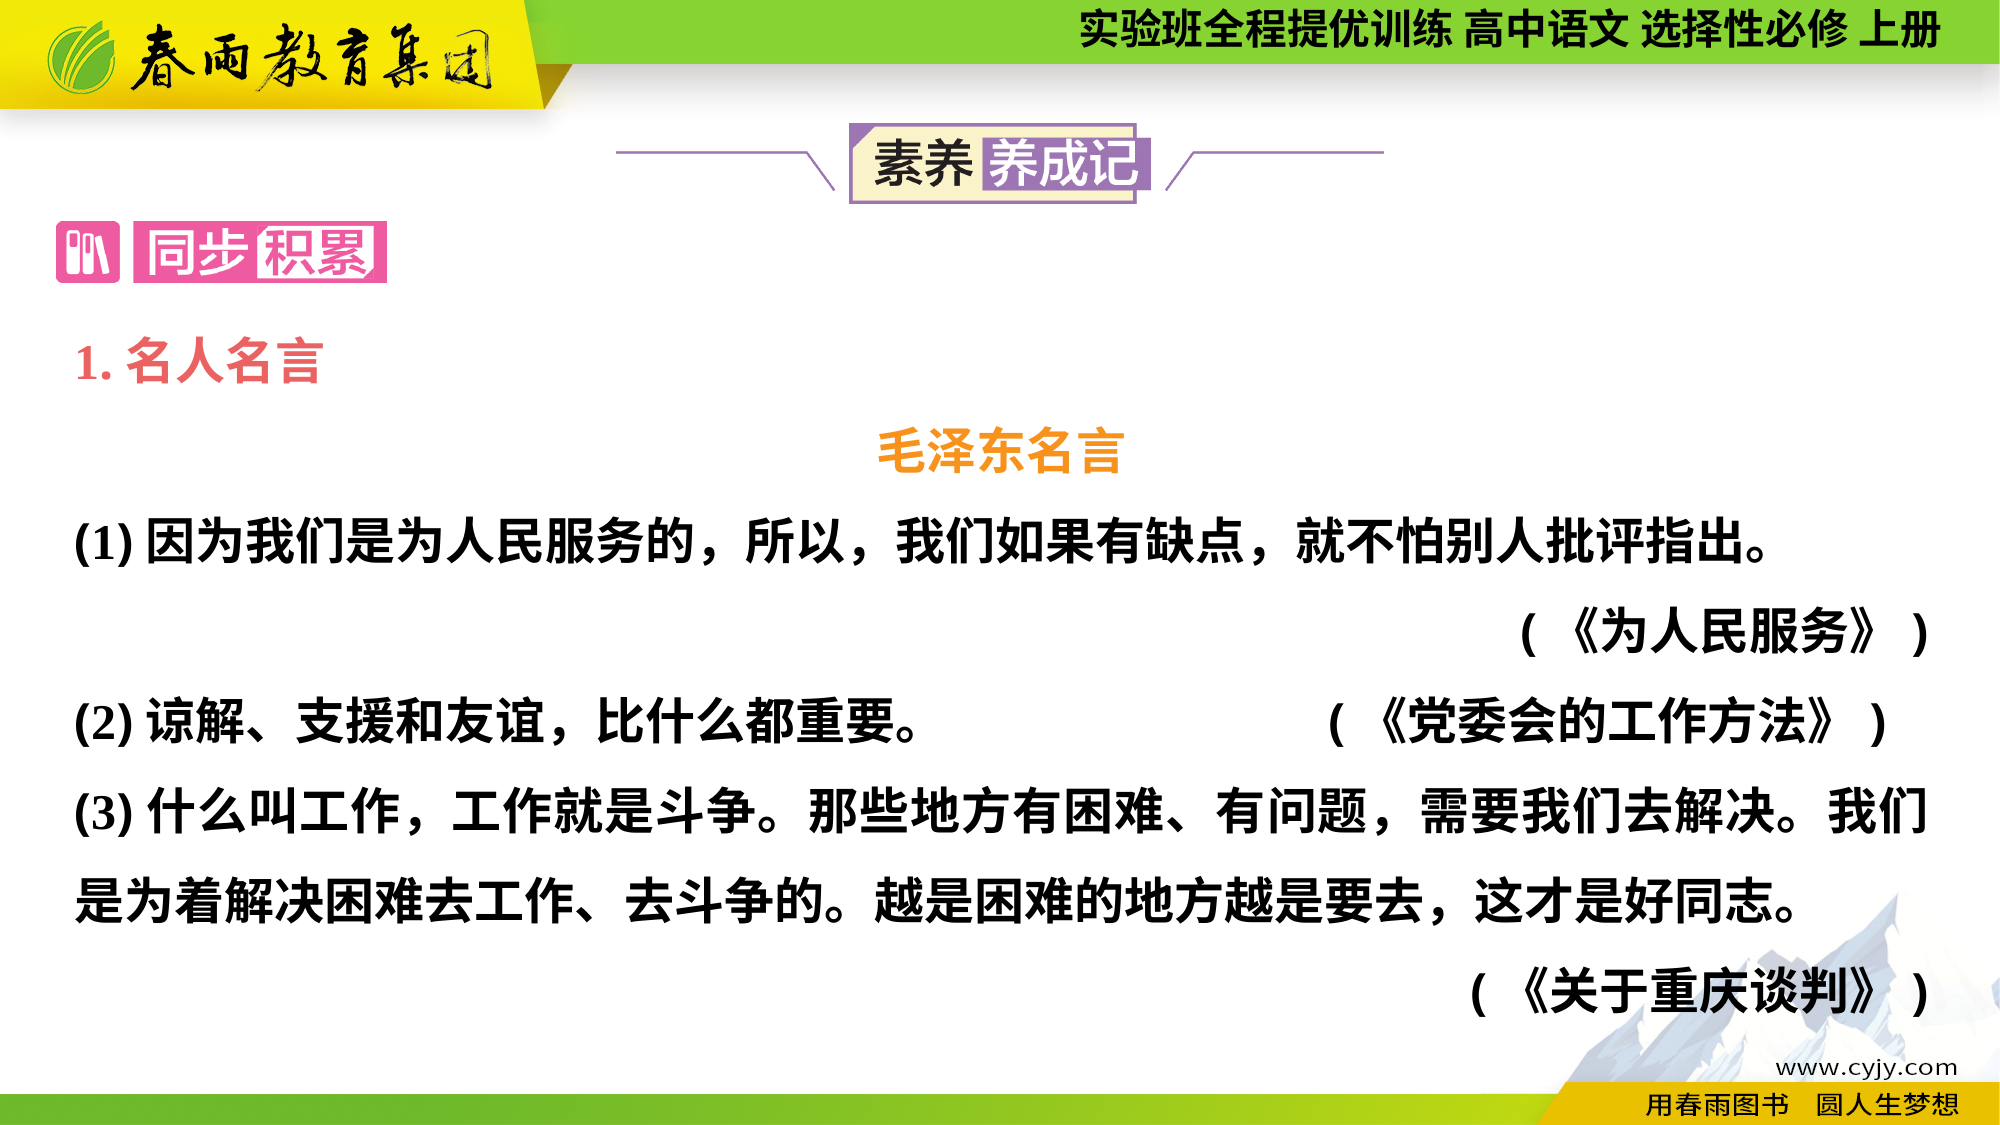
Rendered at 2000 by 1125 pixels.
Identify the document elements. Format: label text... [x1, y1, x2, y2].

list 1.名人名言 毛泽东名言 (1)因为我们是为人民服务的，所以，我们如果有缺点，就不怕别人批评指出。 (《为人民服务》) (2)谅解、支援和友谊，比什么都重要。 (《党委会的工作方法》) (3)什么叫工作，工作就是斗争。那些地方有困难、有问题，需要我们去解决。我们是为着解决困难去工作、去斗争的。越是困难的地方越是要去，这才是好同志。 (《关于重庆谈判》) [59, 292, 1944, 1035]
picture [0, 0, 2000, 1125]
